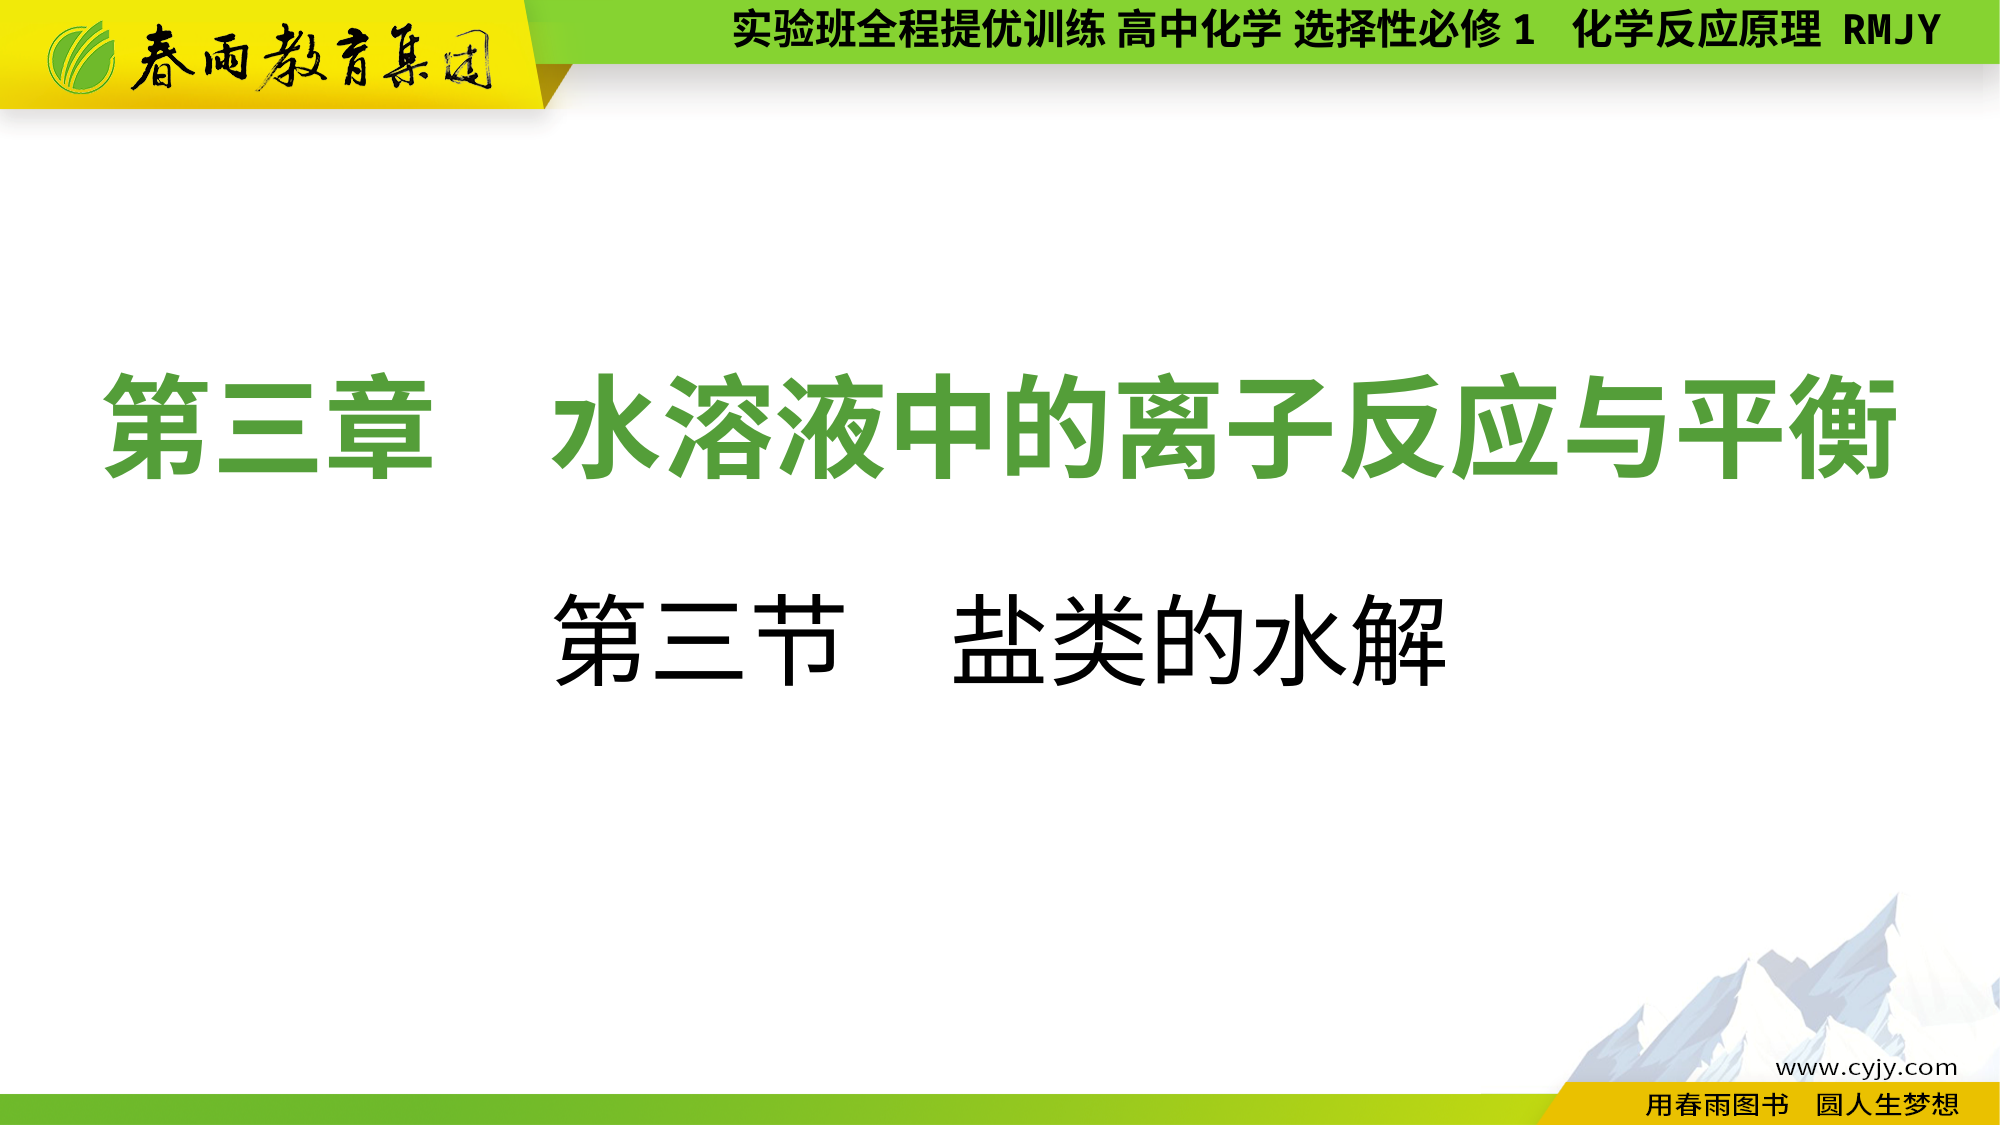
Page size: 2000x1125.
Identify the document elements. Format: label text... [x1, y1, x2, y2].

picture [0, 0, 2000, 1125]
text_box 第三节 盐类的水解 [54, 511, 1946, 706]
text_box 第三章 水溶液中的离子反应与平衡 [54, 282, 1946, 500]
